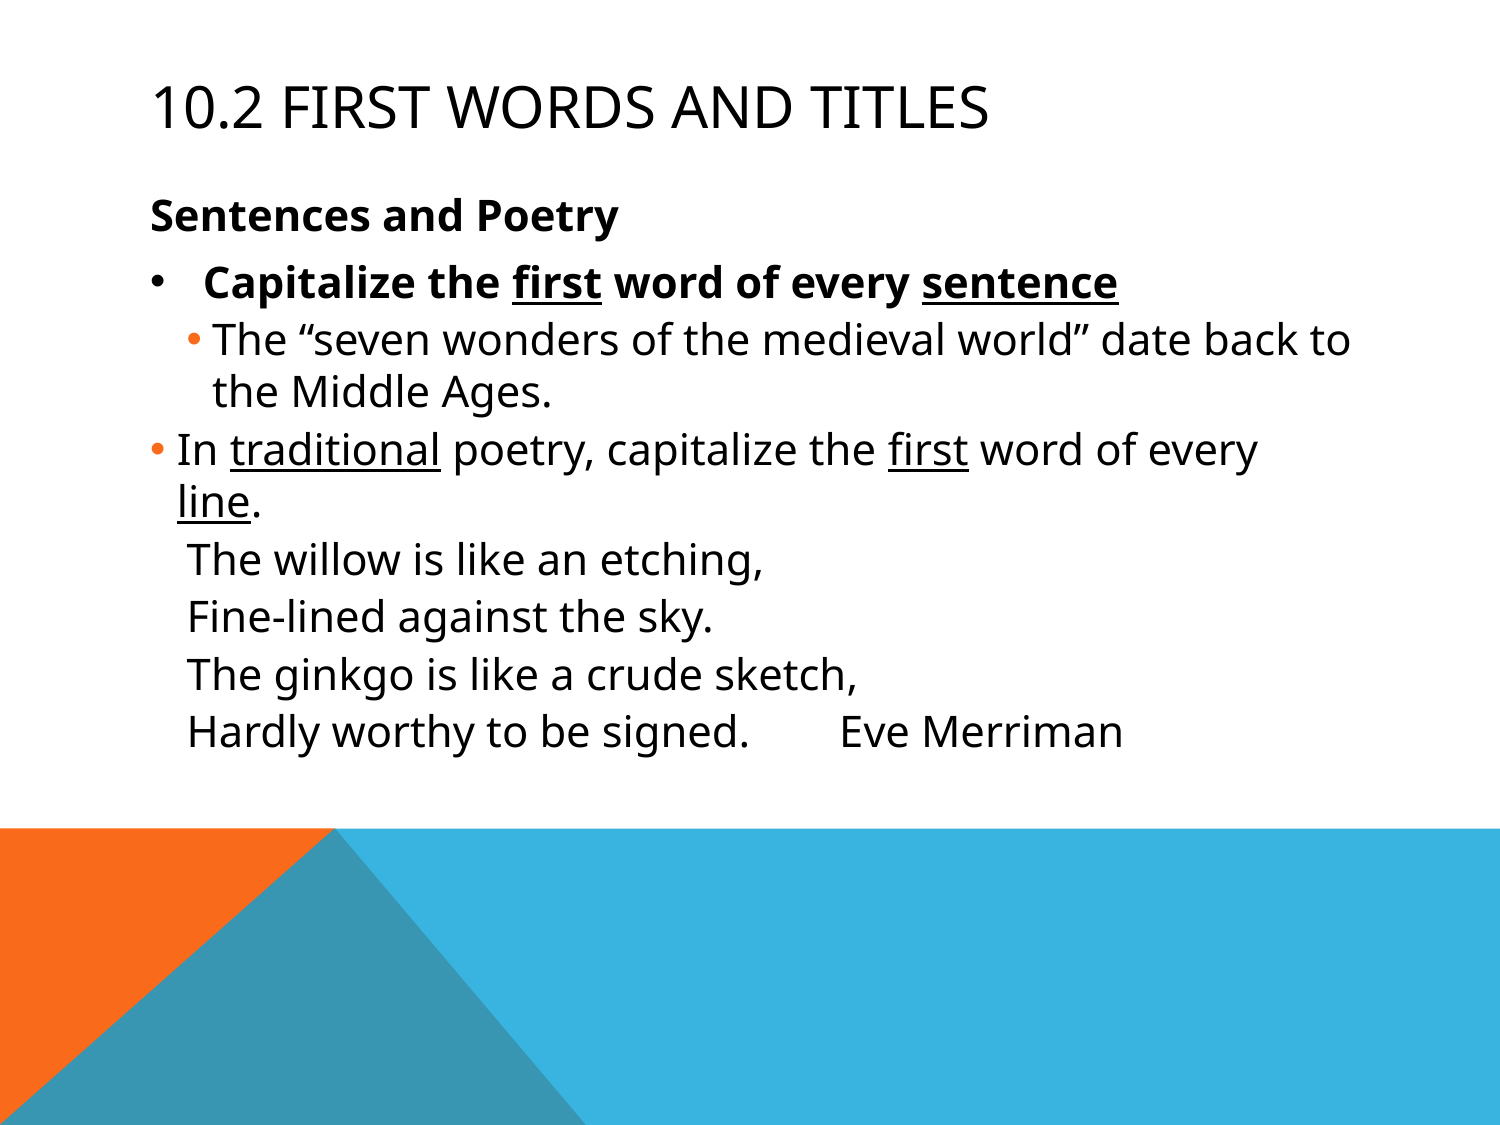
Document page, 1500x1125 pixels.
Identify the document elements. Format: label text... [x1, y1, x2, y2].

title 10.2 First Words and Titles [135, 60, 1369, 150]
list Sentences and Poetry Capitalize the first word of every sentence The “seven wonders of the medieval world” date back to the Middle Ages. In traditional poetry, capitalize the first word of every line. The willow is like an etching, Fine-lined against the sky. The ginkgo is like a crude sketch, Hardly worthy to be signed. Eve Merriman [135, 180, 1369, 768]
